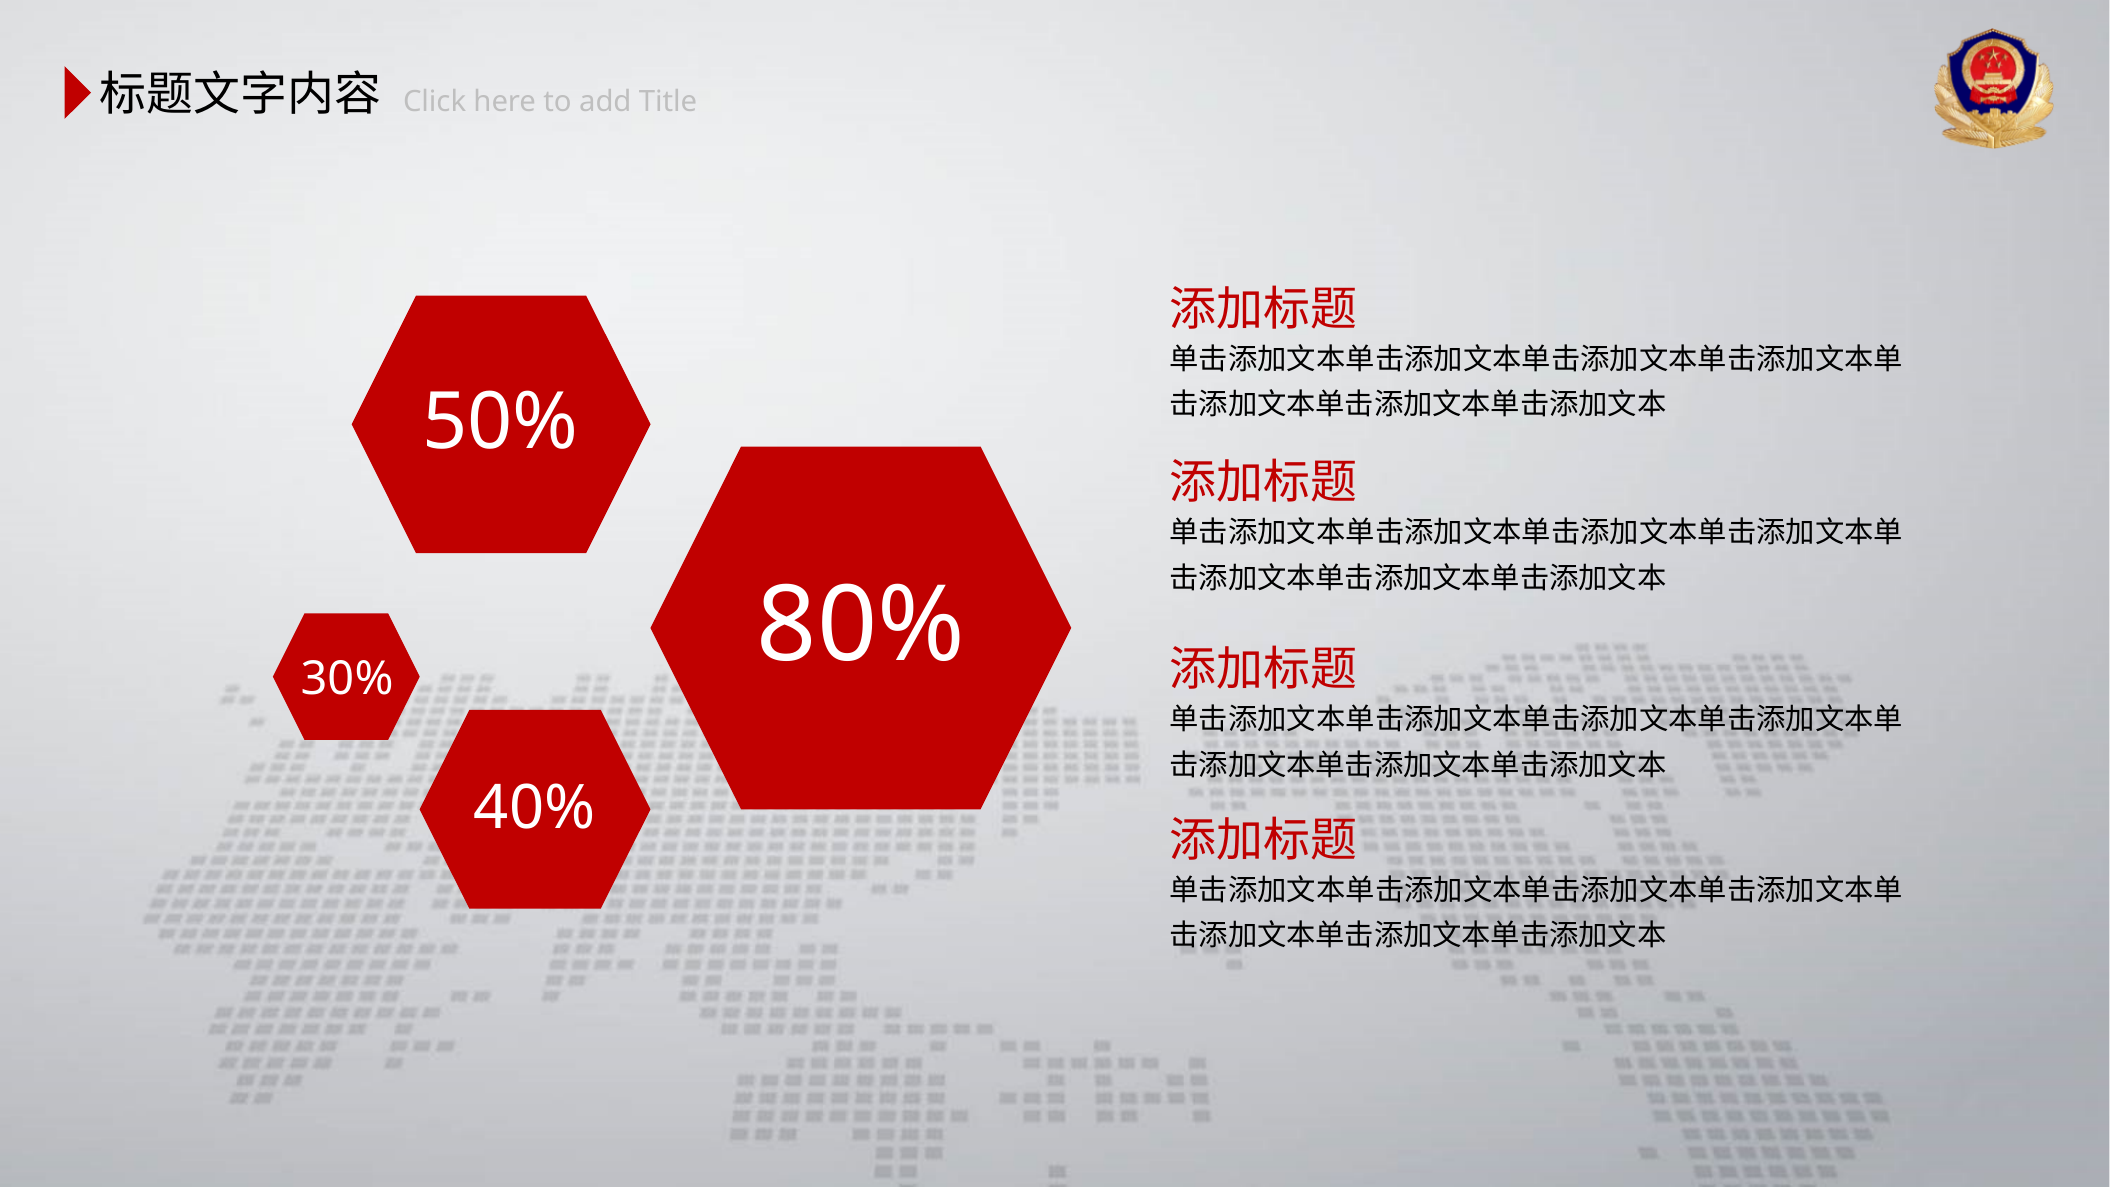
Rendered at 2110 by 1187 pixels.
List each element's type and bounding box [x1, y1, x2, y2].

text_box [64, 55, 721, 128]
text_box [1154, 450, 1919, 603]
text_box [351, 295, 651, 554]
picture [0, 0, 2110, 1187]
text_box [1154, 808, 1919, 961]
text_box [270, 613, 425, 740]
text_box [650, 446, 1072, 810]
text_box [1154, 637, 1919, 790]
text_box [1154, 277, 1919, 430]
text_box [419, 709, 651, 909]
